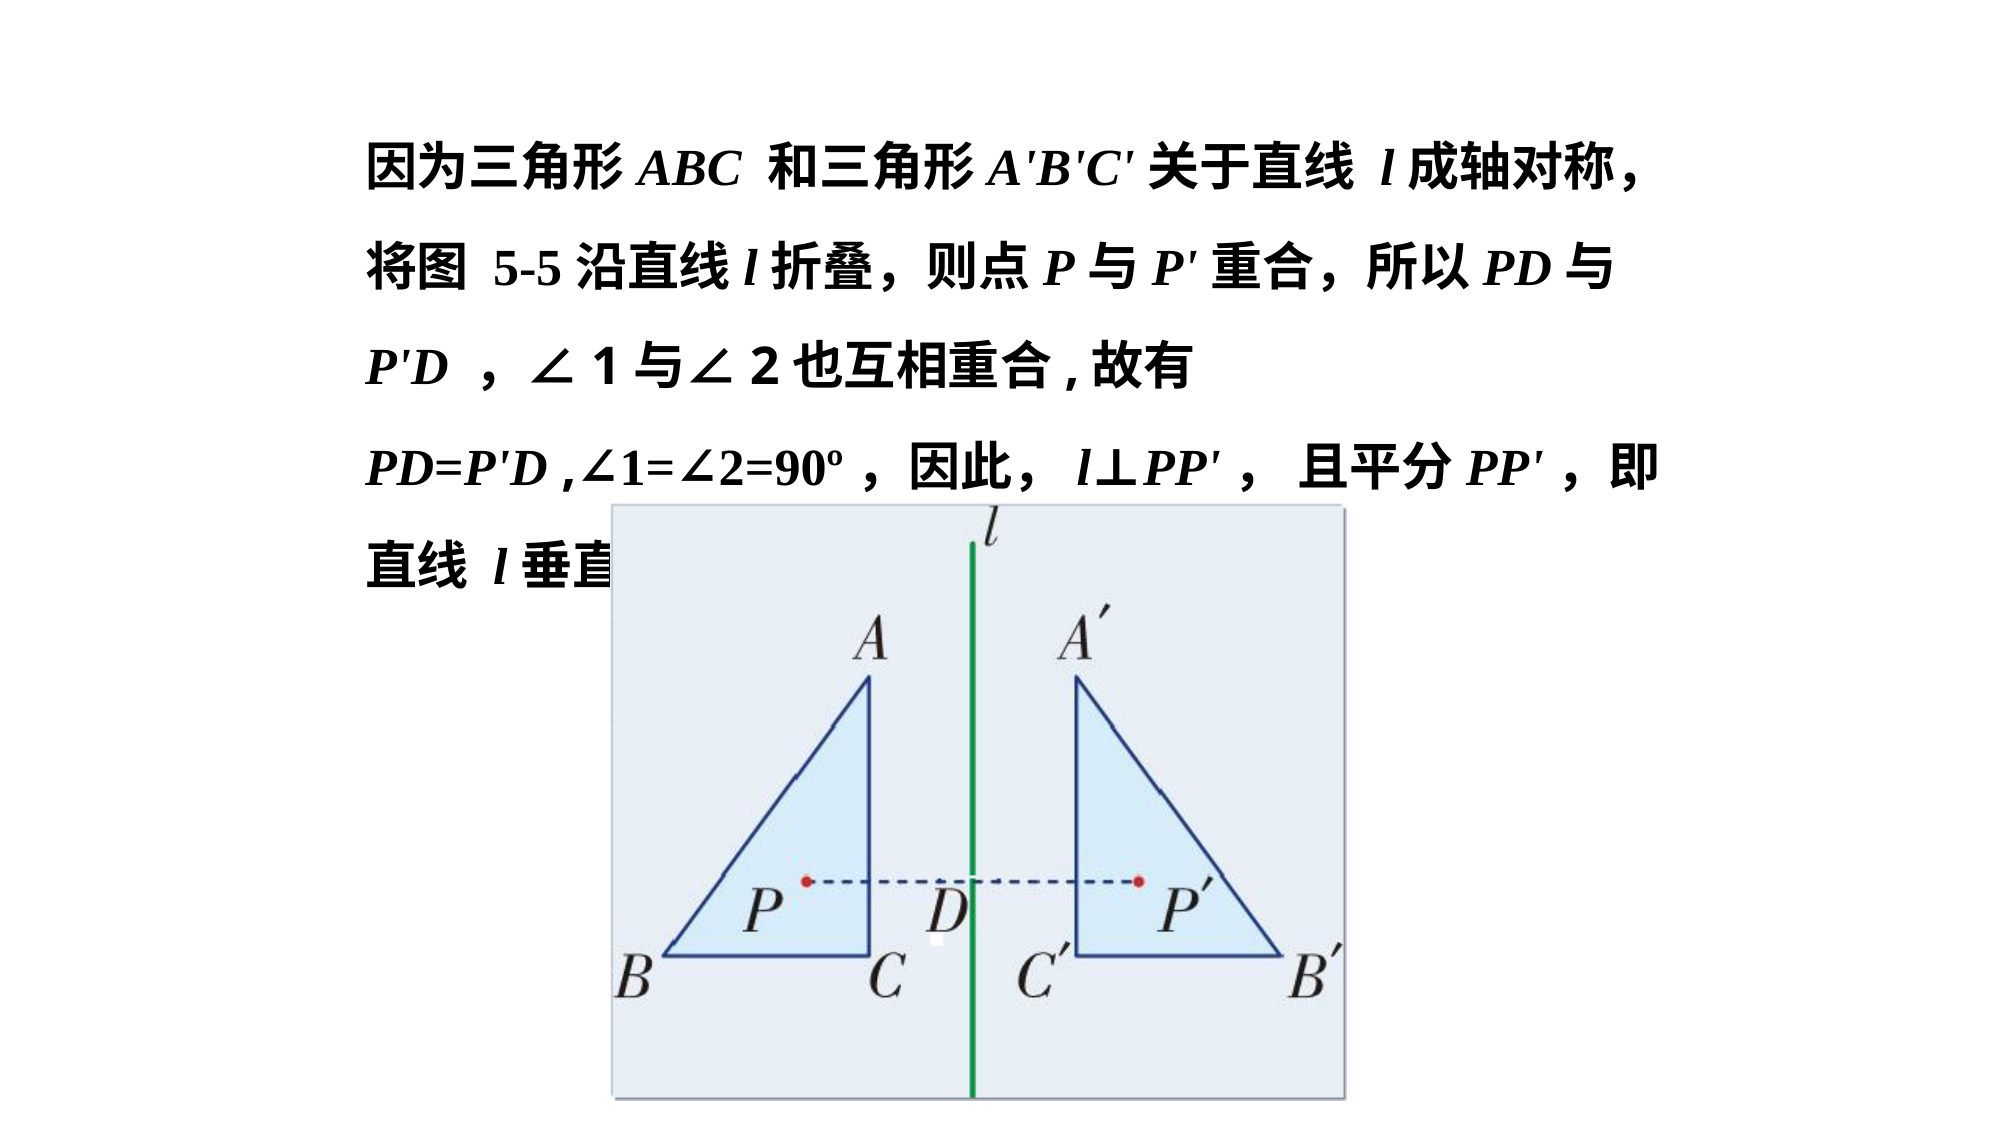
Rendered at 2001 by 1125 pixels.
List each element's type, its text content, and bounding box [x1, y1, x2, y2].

text_box 因为三角形ABC 和三角形A'B'C'关于直线 l成轴对称，将图 5-5沿直线l折叠，则点P与P'重合，所以PD与P'D ，∠1与∠2也互相重合,故有PD=P'D ,∠1=∠2=90º，因此，l⊥PP'， 且平分PP'，即直线 l垂直平分线段 PP '. [350, 88, 1709, 603]
picture [610, 503, 1347, 1101]
